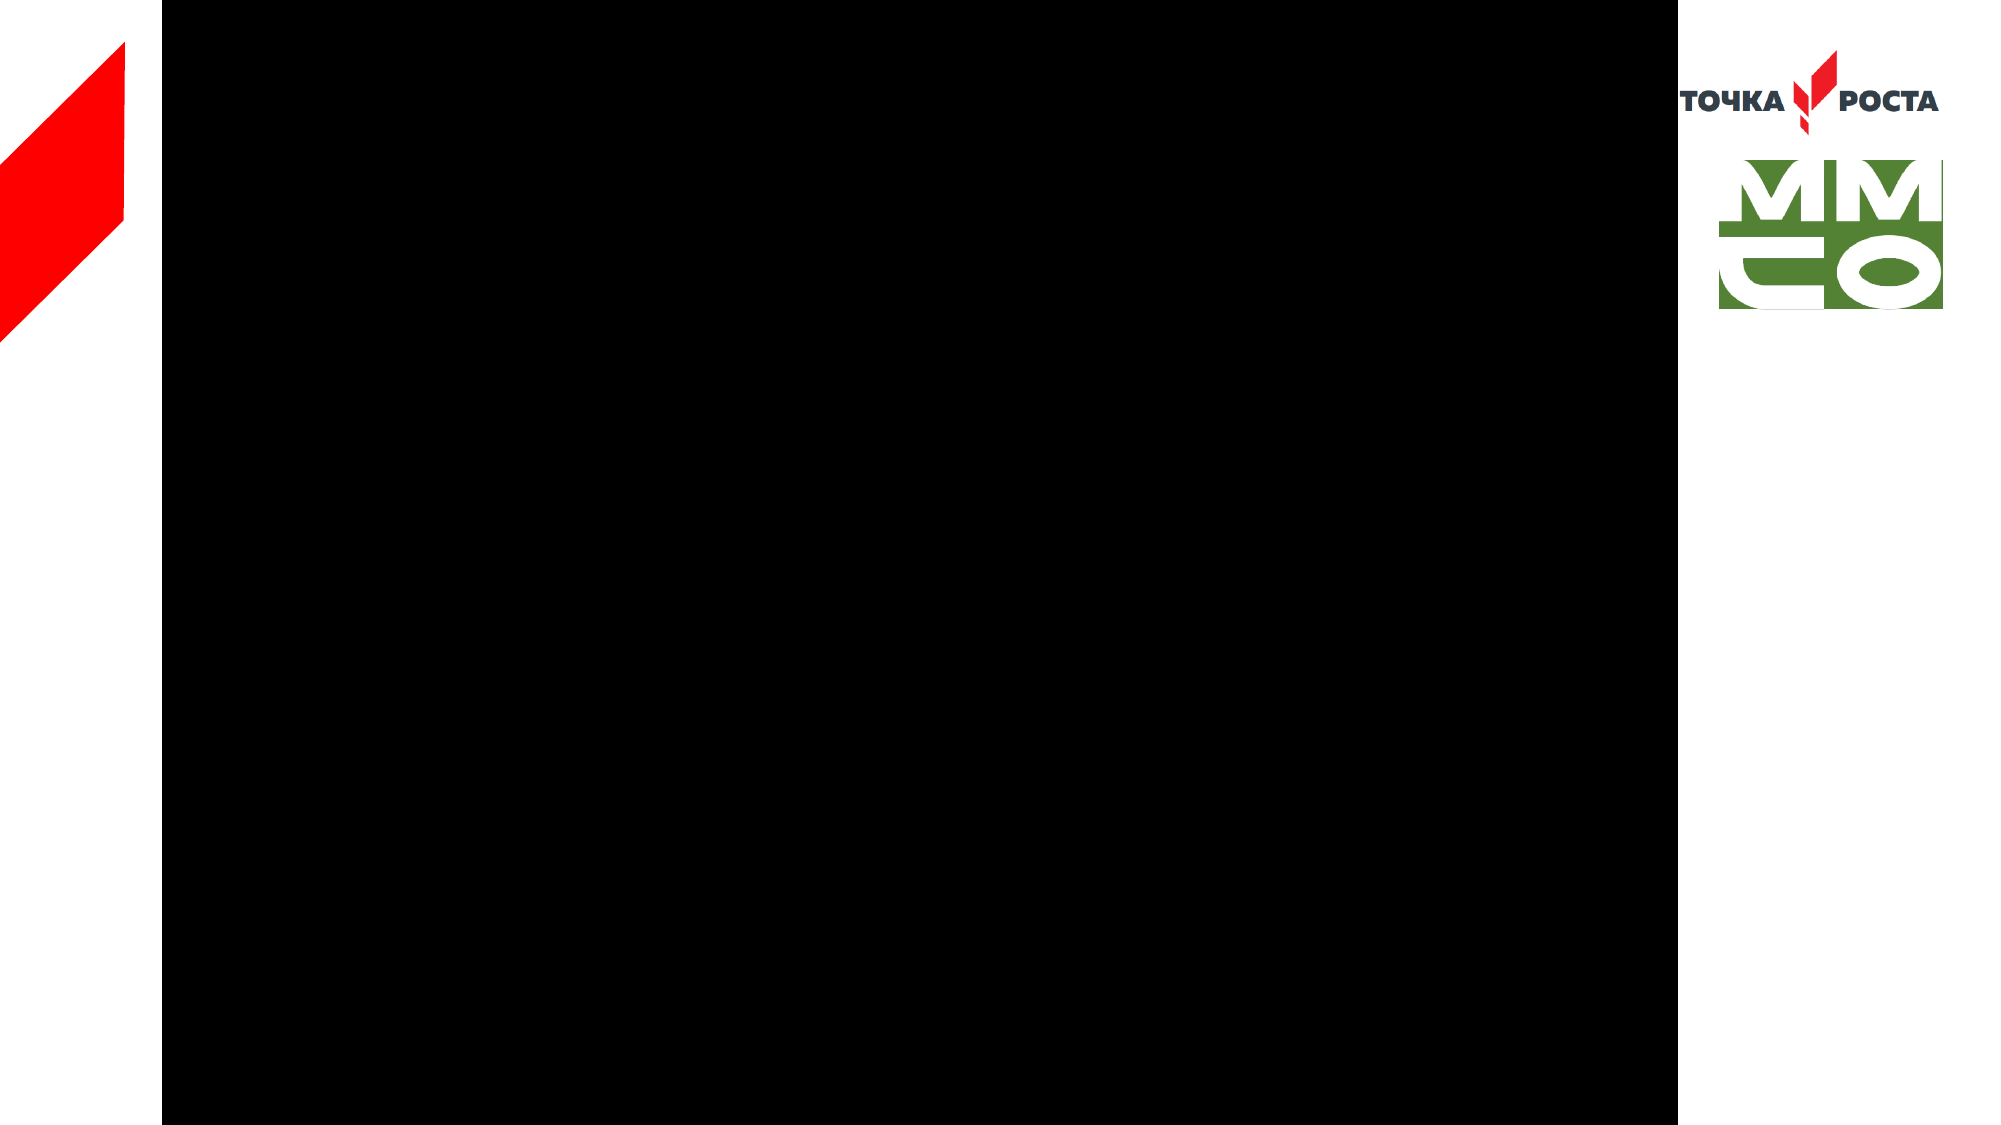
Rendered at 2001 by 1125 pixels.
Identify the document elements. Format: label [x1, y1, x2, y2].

text_box [161, 0, 1679, 1125]
picture [1679, 42, 1947, 146]
picture [1718, 159, 1944, 310]
